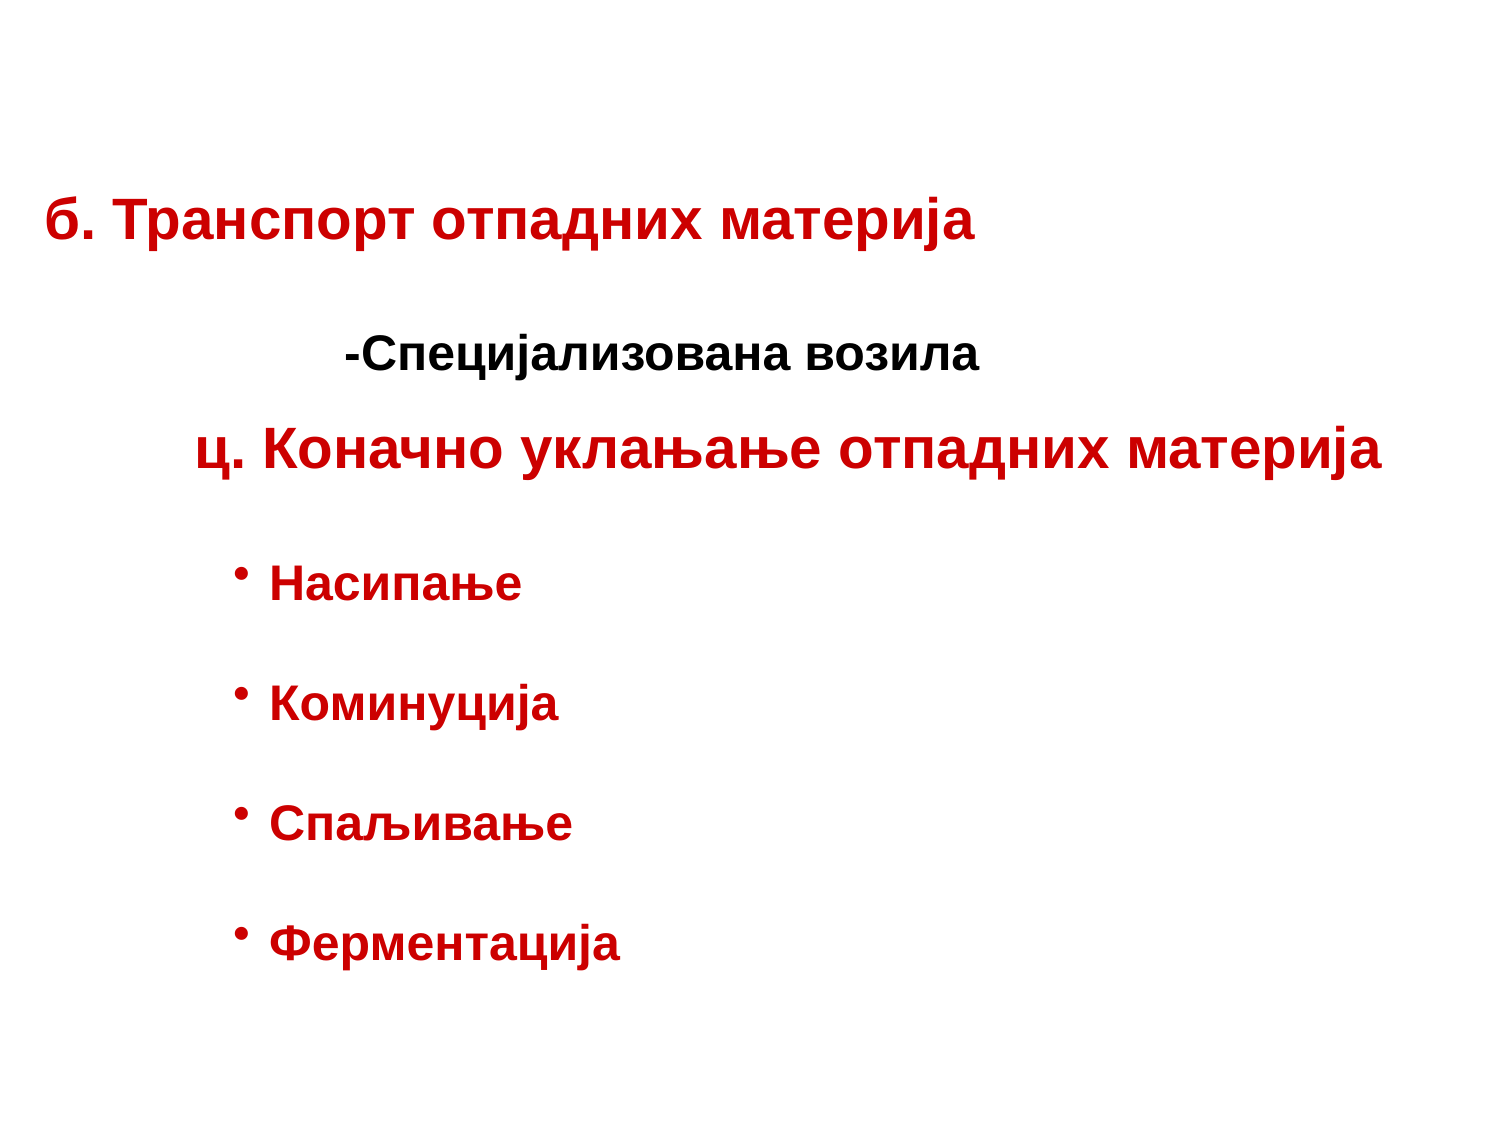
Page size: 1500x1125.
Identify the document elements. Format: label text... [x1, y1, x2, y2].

text_box б. Транспорт отпадних материја -Специјализована возила ц. Коначно уклањање отпадних материја Насипање Коминуција Спаљивање Ферментација [29, 113, 1449, 978]
